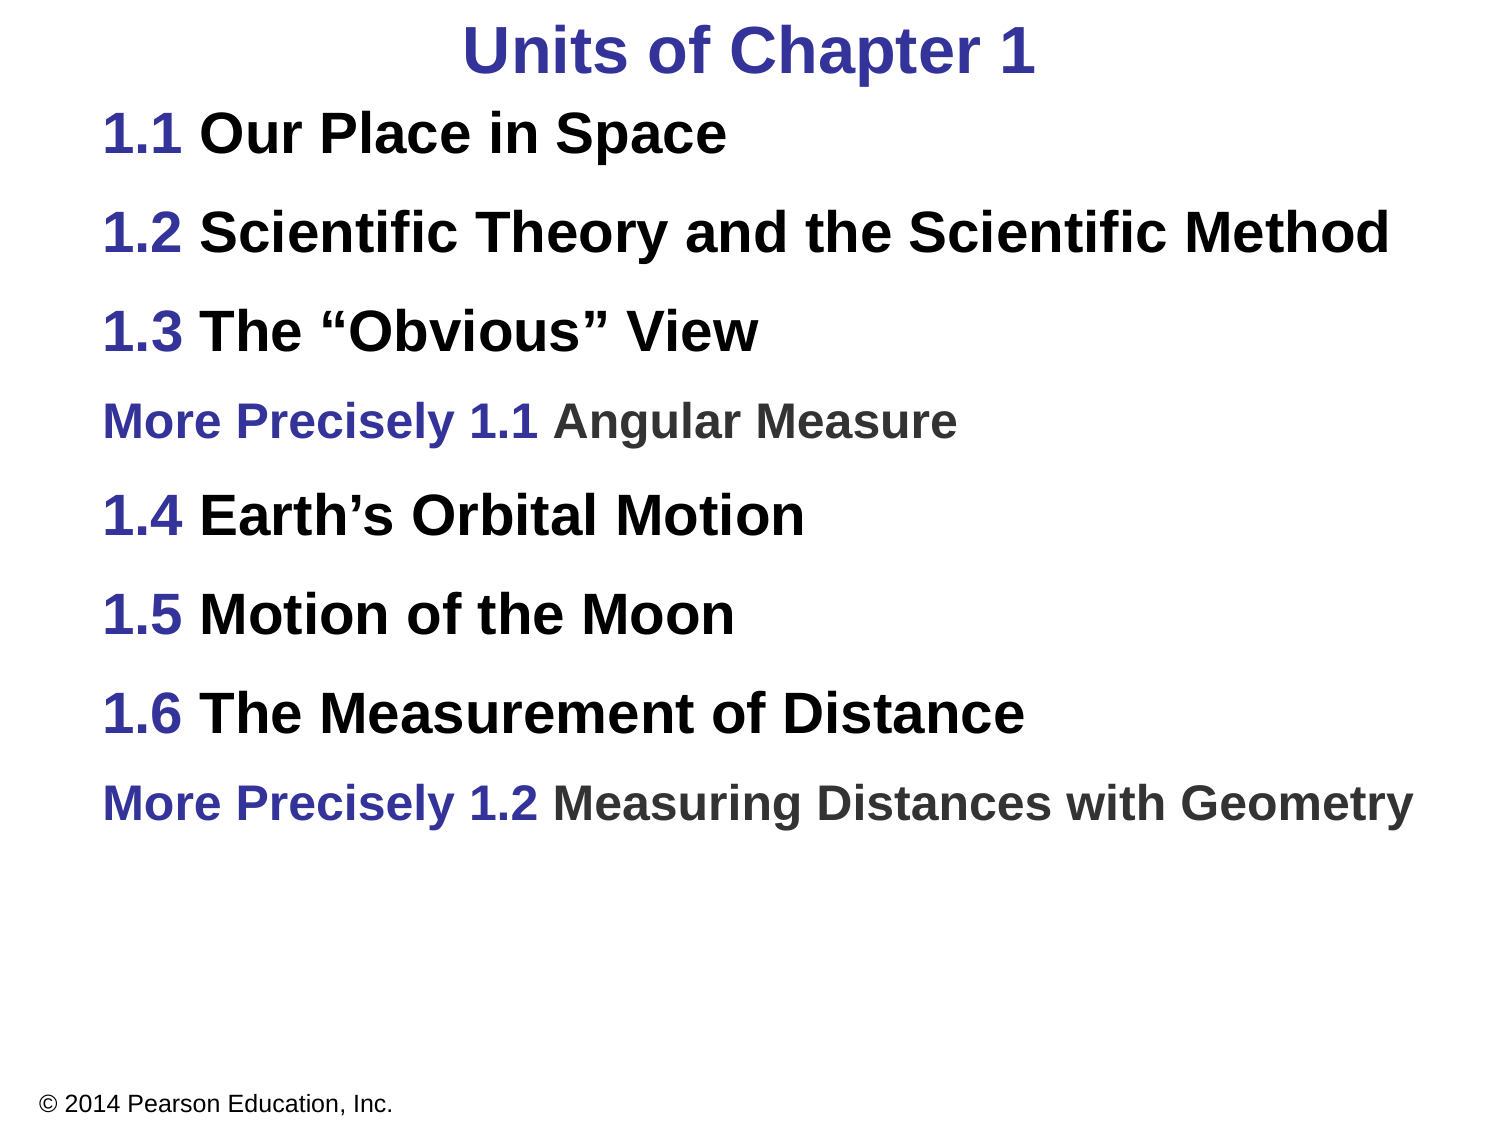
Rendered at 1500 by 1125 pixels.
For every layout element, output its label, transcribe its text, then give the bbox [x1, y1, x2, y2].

text_box Units of Chapter 1 [74, 0, 1425, 95]
text_box 1.1 Our Place in Space 1.2 Scientific Theory and the Scientific Method 1.3 The “Obvious” View More Precisely 1.1 Angular Measure 1.4 Earth’s Orbital Motion 1.5 Motion of the Moon 1.6 The Measurement of Distance More Precisely 1.2 Measuring Distances with Geometry [87, 87, 1438, 838]
